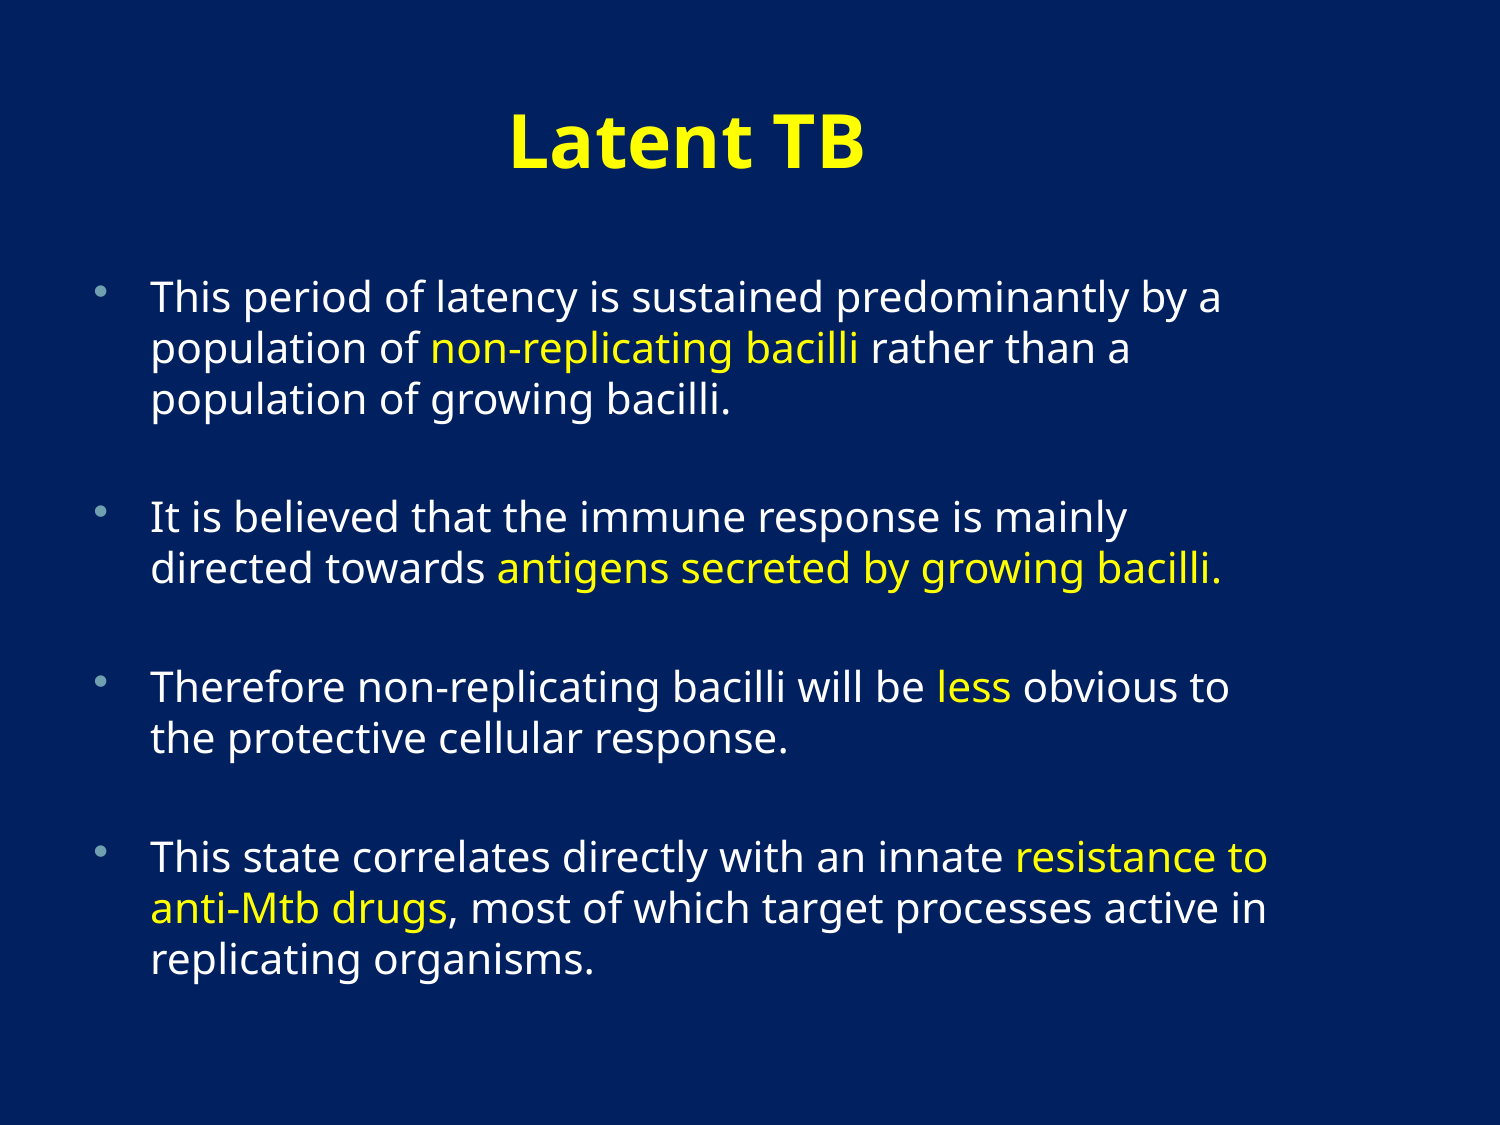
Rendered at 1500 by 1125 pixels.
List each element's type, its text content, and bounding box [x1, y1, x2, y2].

title Latent TB [75, 45, 1300, 233]
list This period of latency is sustained predominantly by a population of non-replicating bacilli rather than a population of growing bacilli. It is believed that the immune response is mainly directed towards antigens secreted by growing bacilli. Therefore non-replicating bacilli will be less obvious to the protective cellular response. This state correlates directly with an innate resistance to anti-Mtb drugs, most of which target processes active in replicating organisms. [75, 262, 1300, 1005]
